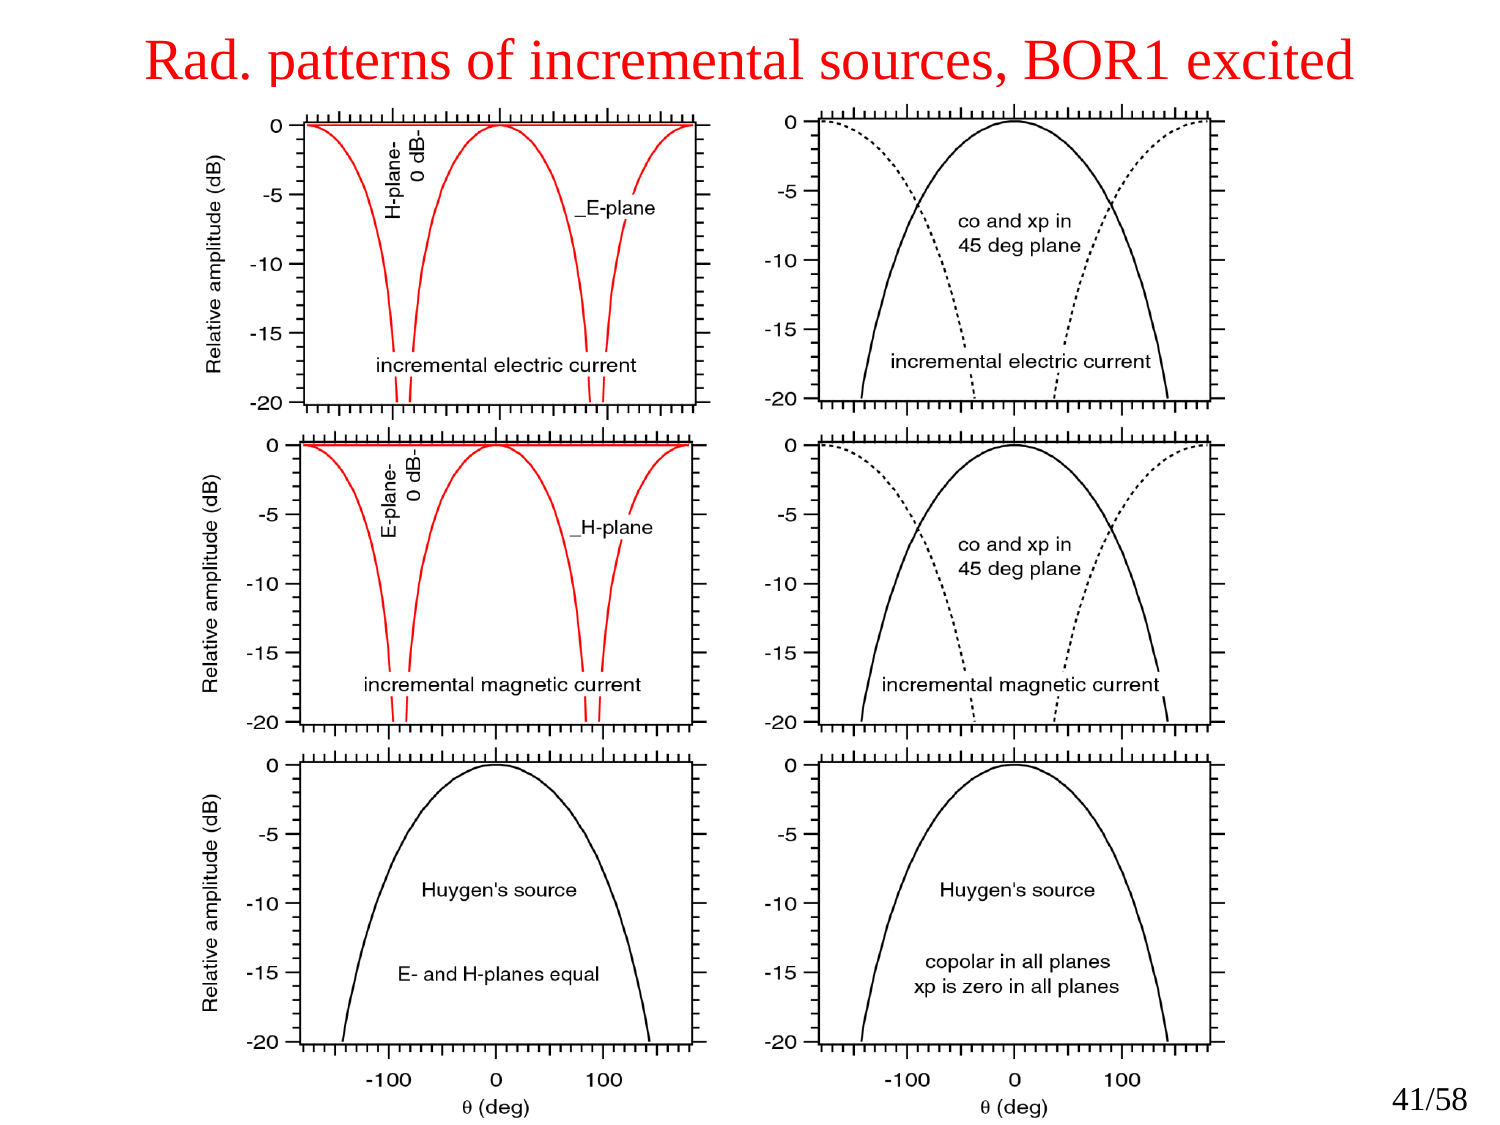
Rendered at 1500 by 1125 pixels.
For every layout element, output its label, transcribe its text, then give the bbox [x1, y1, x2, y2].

title Rad. patterns of incremental sources, BOR1 excited [112, 0, 1388, 151]
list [187, 87, 1276, 1125]
